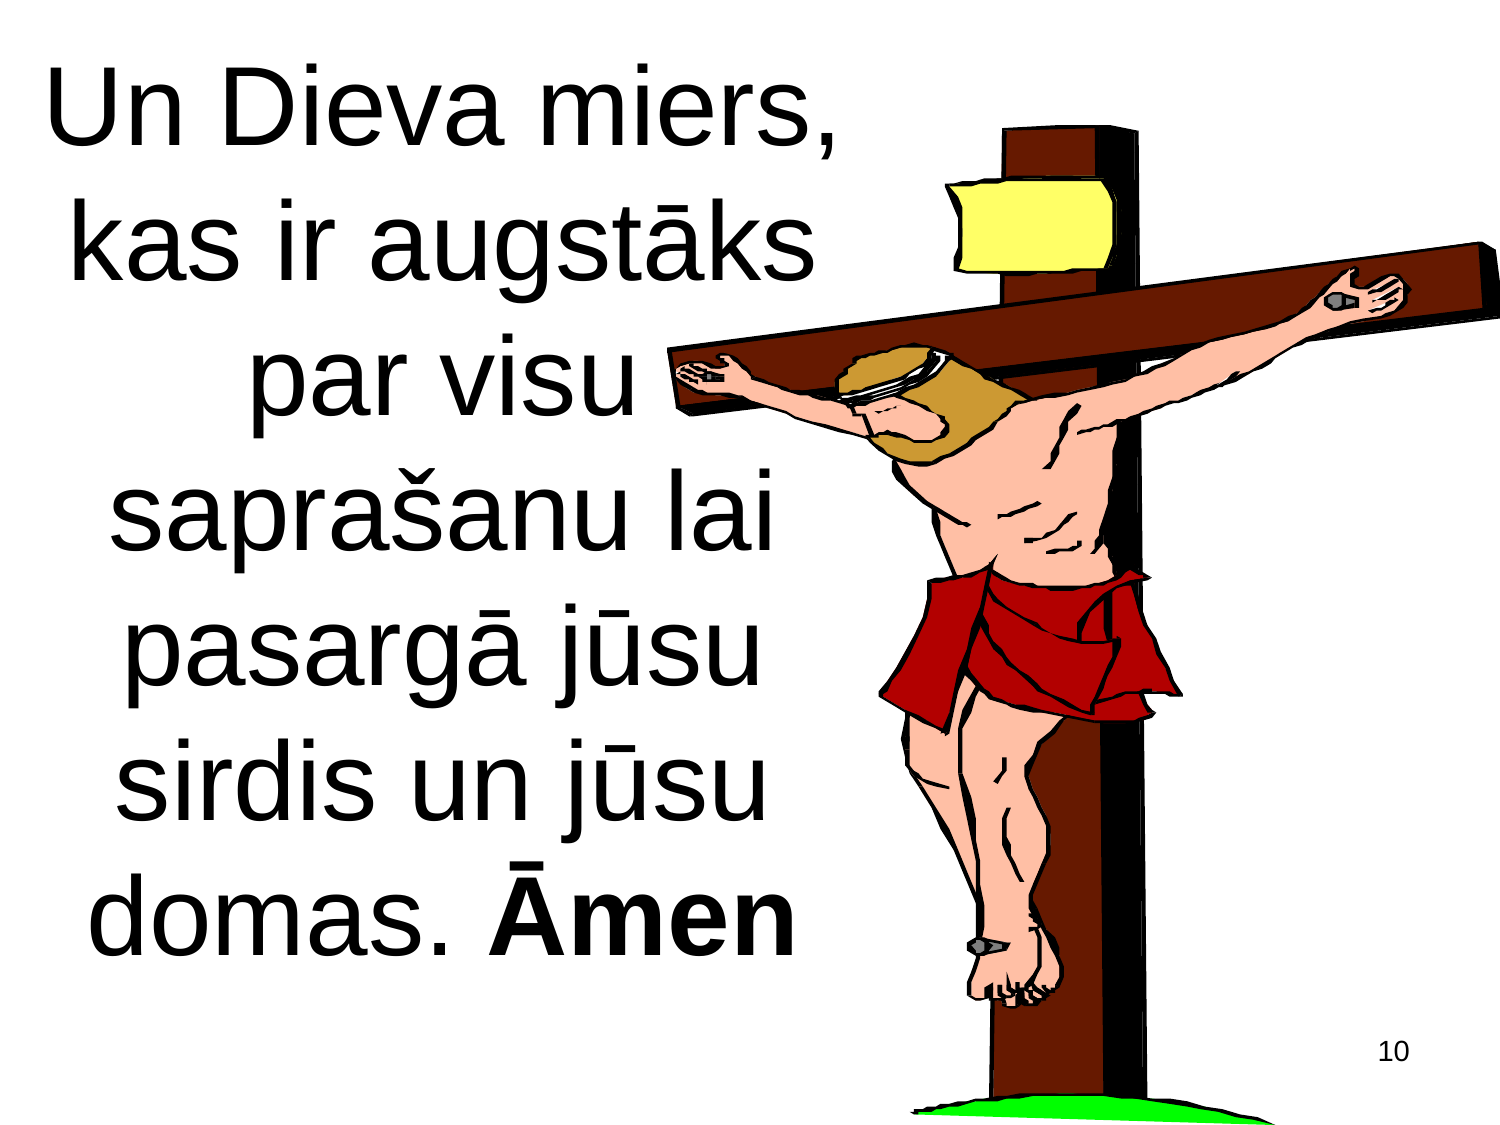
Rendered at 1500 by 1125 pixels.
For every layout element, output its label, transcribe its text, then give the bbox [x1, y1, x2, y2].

title Un Dieva miers, kas ir augstāks par visu saprašanu lai pasargā jūsu sirdis un jūsu domas. Āmen [17, 479, 657, 668]
picture [662, 125, 1500, 1125]
